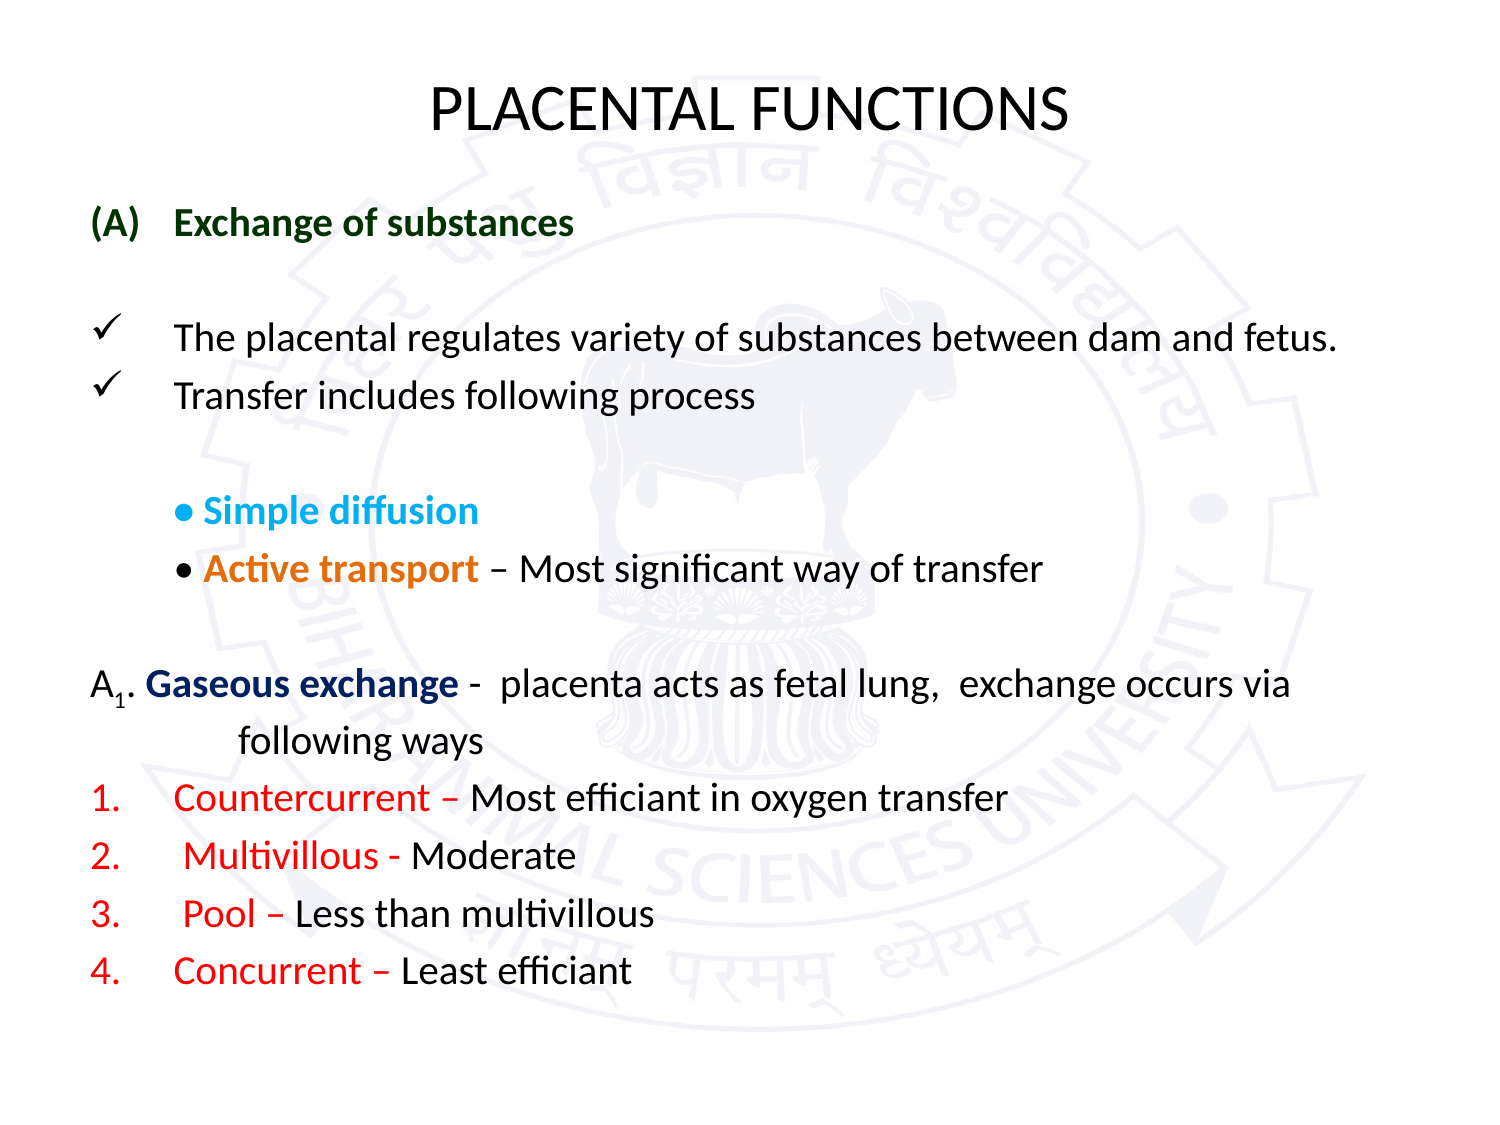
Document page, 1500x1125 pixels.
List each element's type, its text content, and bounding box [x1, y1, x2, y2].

list Exchange of substances The placental regulates variety of substances between dam and fetus. Transfer includes following process • Simple diffusion • Active transport – Most significant way of transfer A1. Gaseous exchange - placenta acts as fetal lung, exchange occurs via following ways Countercurrent – Most efficiant in oxygen transfer Multivillous - Moderate Pool – Less than multivillous Concurrent – Least efficiant [75, 187, 1425, 1005]
title PLACENTAL FUNCTIONS [75, 45, 1425, 163]
